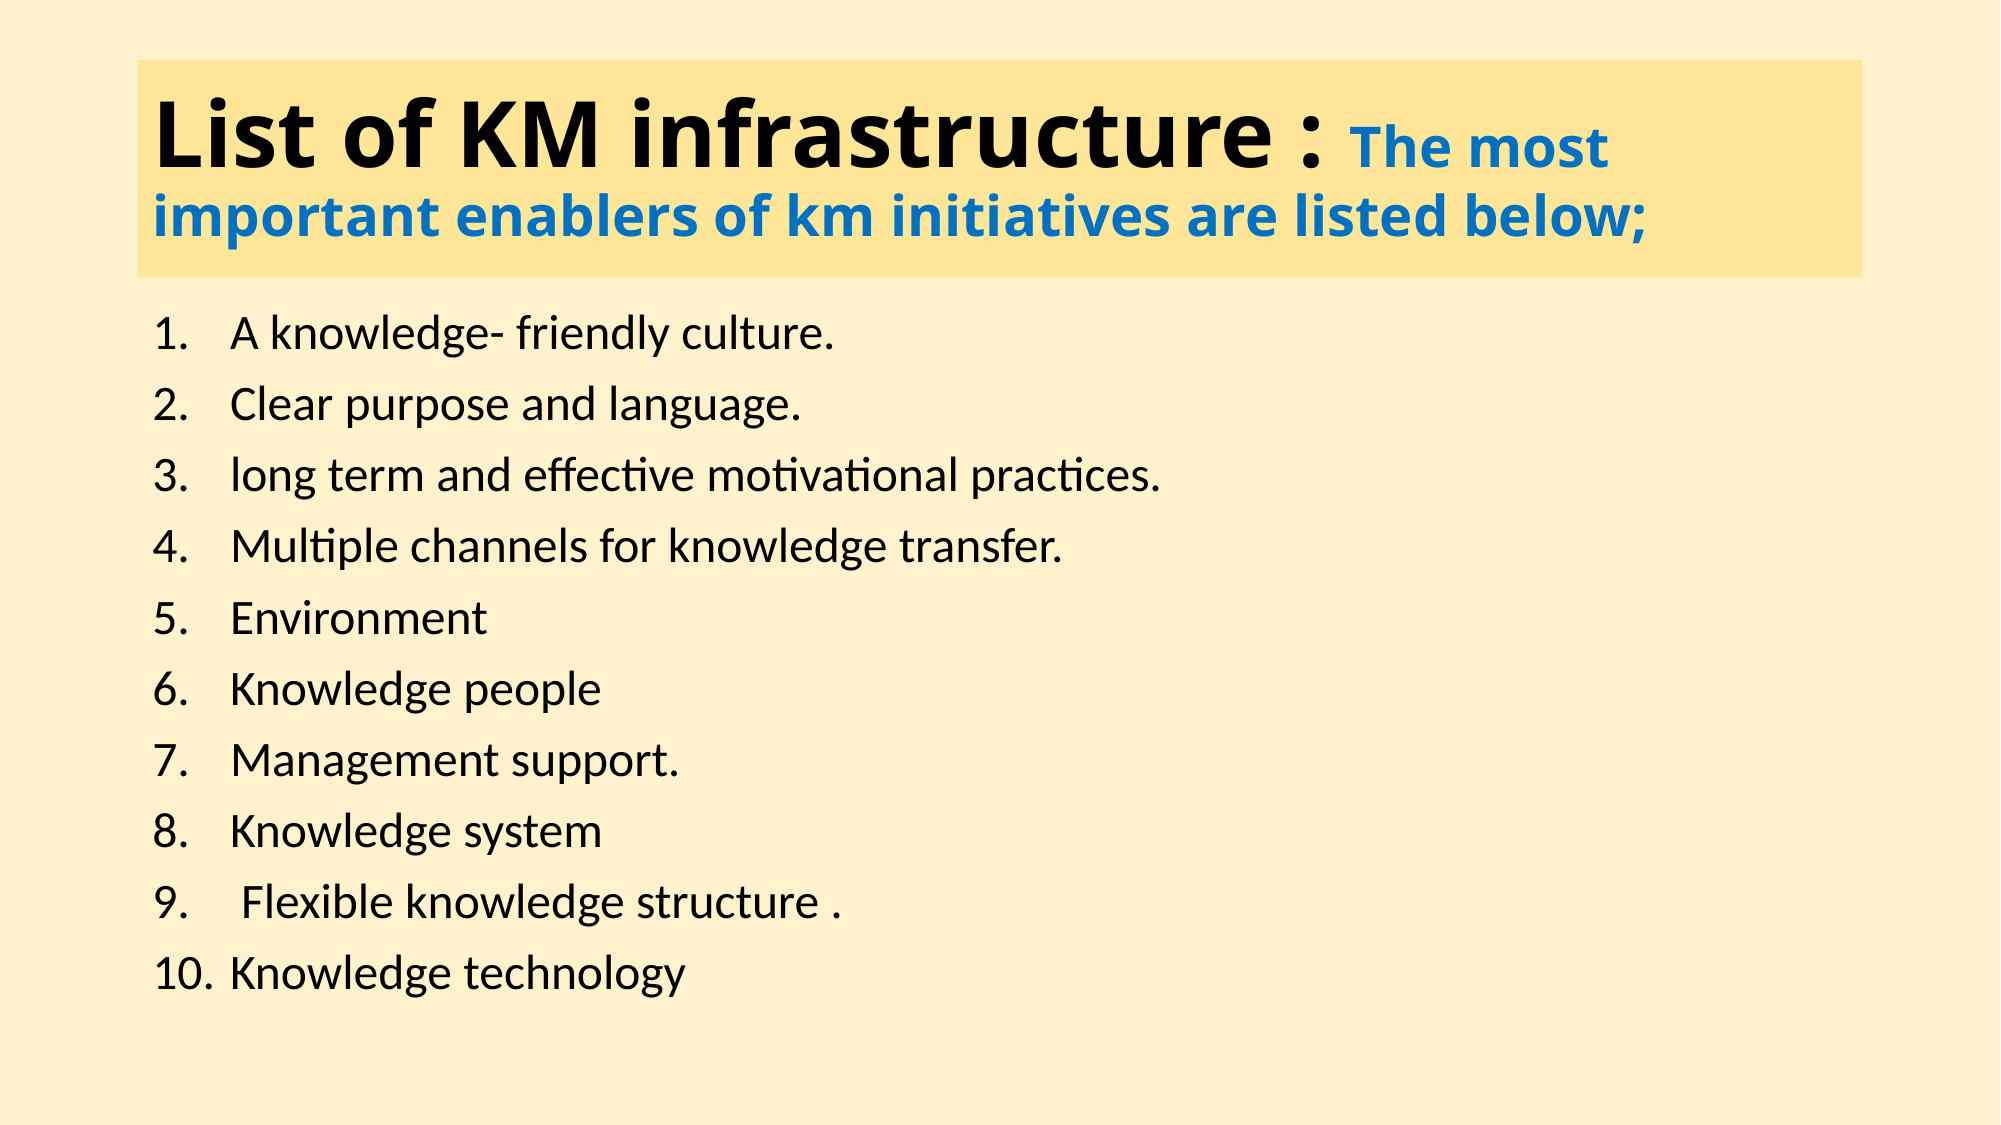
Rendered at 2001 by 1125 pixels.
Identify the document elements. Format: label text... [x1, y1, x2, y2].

title List of KM infrastructure : The most important enablers of km initiatives are listed below; [137, 59, 1863, 278]
list A knowledge- friendly culture. Clear purpose and language. long term and effective motivational practices. Multiple channels for knowledge transfer. Environment Knowledge people Management support. Knowledge system Flexible knowledge structure . Knowledge technology [137, 299, 1863, 1014]
